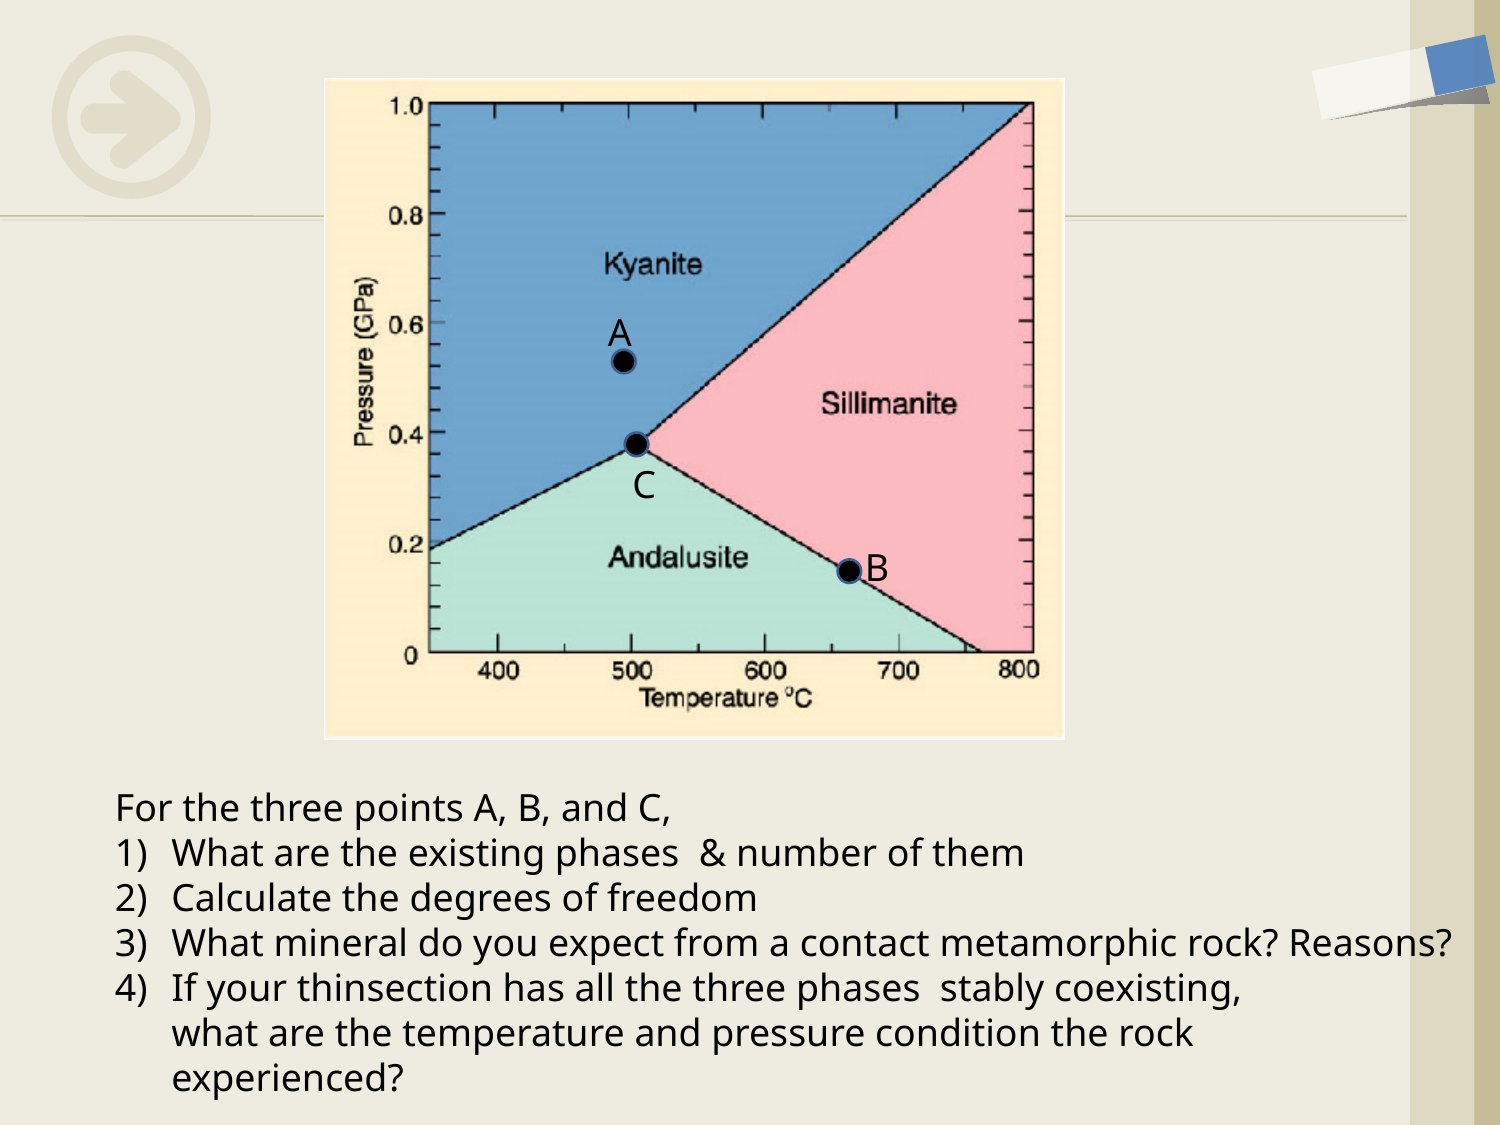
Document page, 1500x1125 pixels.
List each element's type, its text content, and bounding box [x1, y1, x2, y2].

picture [324, 77, 1065, 740]
text_box For the three points A, B, and C, What are the existing phases & number of them Calculate the degrees of freedom What mineral do you expect from a contact metamorphic rock? Reasons? If your thinsection has all the three phases stably coexisting, what are the temperature and pressure condition the rock experienced? [100, 776, 1469, 1125]
